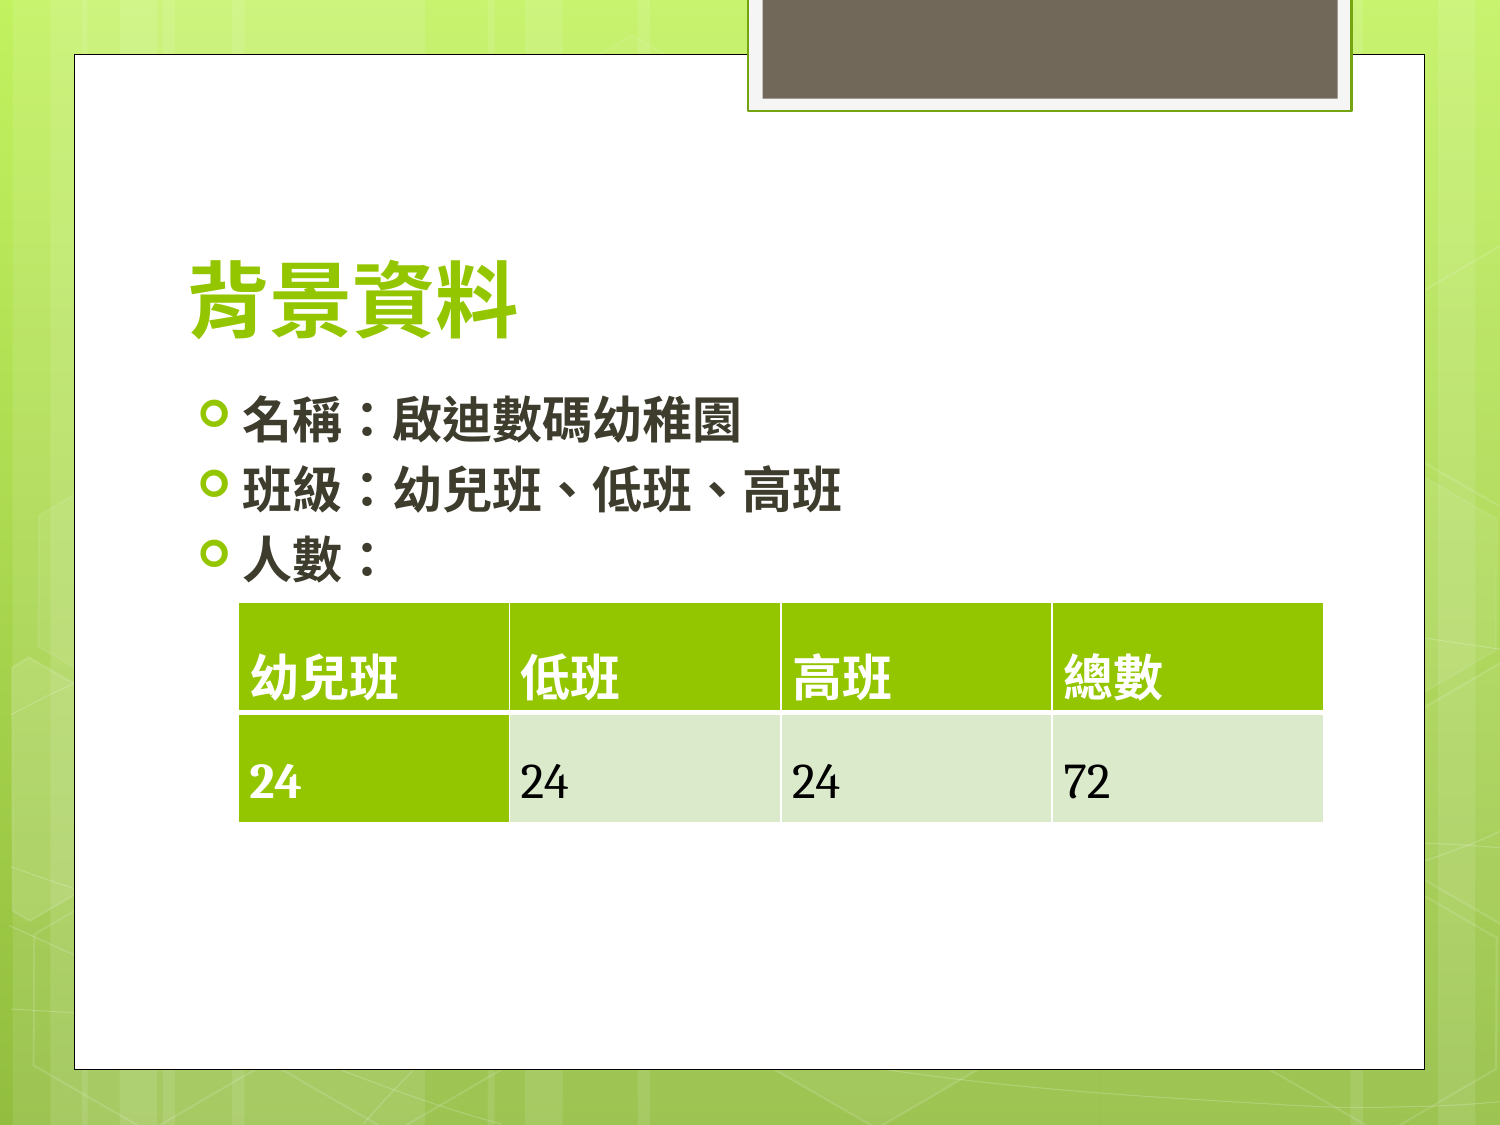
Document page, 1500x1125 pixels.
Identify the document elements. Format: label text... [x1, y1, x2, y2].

list 名稱：啟迪數碼幼稚園 班級：幼兒班、低班、高班 人數： [171, 381, 1283, 957]
table_header 高班 [782, 603, 1051, 710]
table_header 低班 [510, 603, 780, 710]
table_cell 24 [510, 715, 780, 822]
table_cell 72 [1053, 715, 1323, 822]
table_cell 24 [782, 715, 1051, 822]
title 背景資料 [171, 168, 1324, 357]
table_cell 24 [239, 715, 509, 822]
table_header 幼兒班 [239, 603, 509, 710]
table_header 總數 [1053, 603, 1323, 710]
